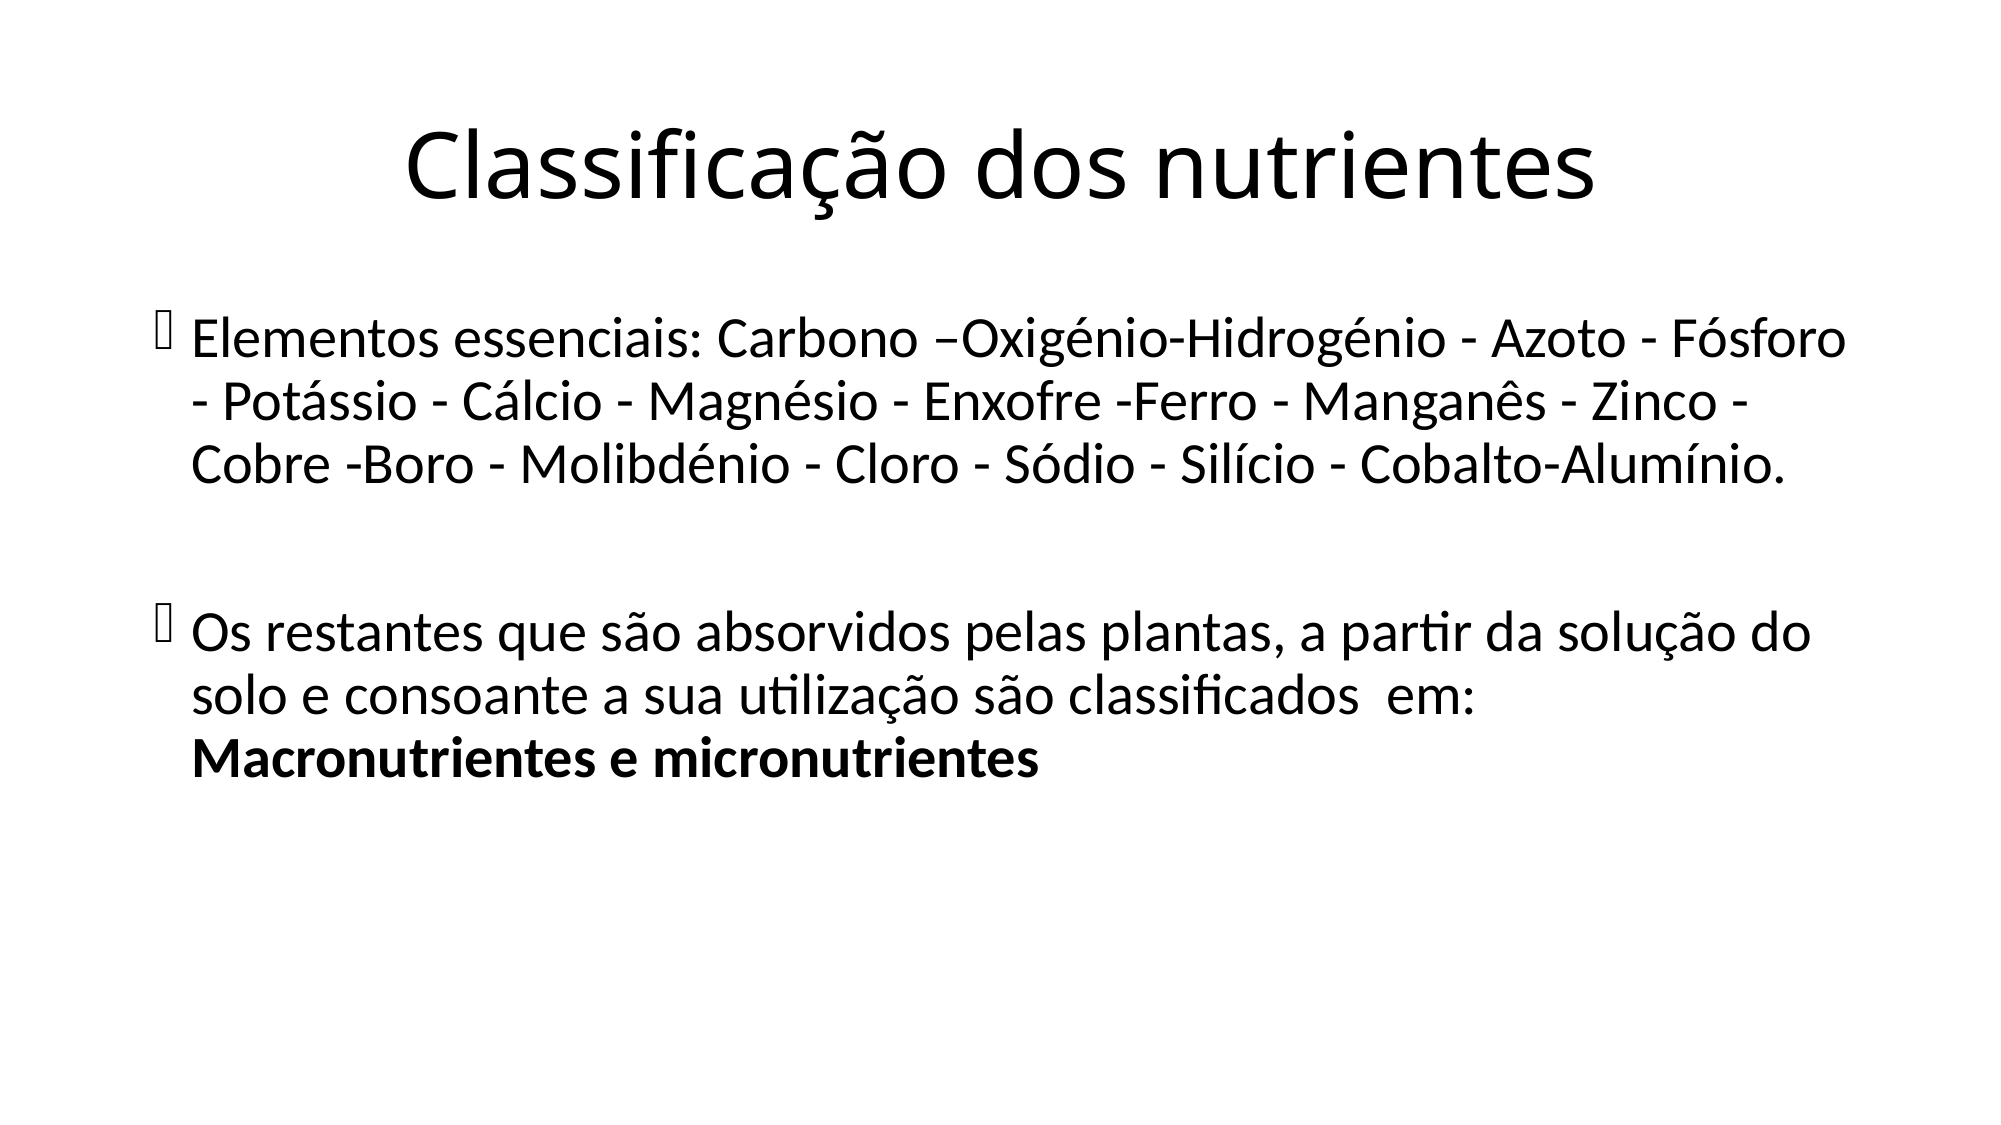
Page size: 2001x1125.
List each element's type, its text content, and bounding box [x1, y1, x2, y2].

title Classificação dos nutrientes [138, 60, 1864, 278]
list Elementos essenciais: Carbono –Oxigénio-Hidrogénio - Azoto - Fósforo - Potássio - Cálcio - Magnésio - Enxofre -Ferro - Manganês - Zinco - Cobre -Boro - Molibdénio - Cloro - Sódio - Silício - Cobalto-Alumínio. Os restantes que são absorvidos pelas plantas, a partir da solução do solo e consoante a sua utilização são classificados em: Macronutrientes e micronutrientes [138, 299, 1864, 1014]
